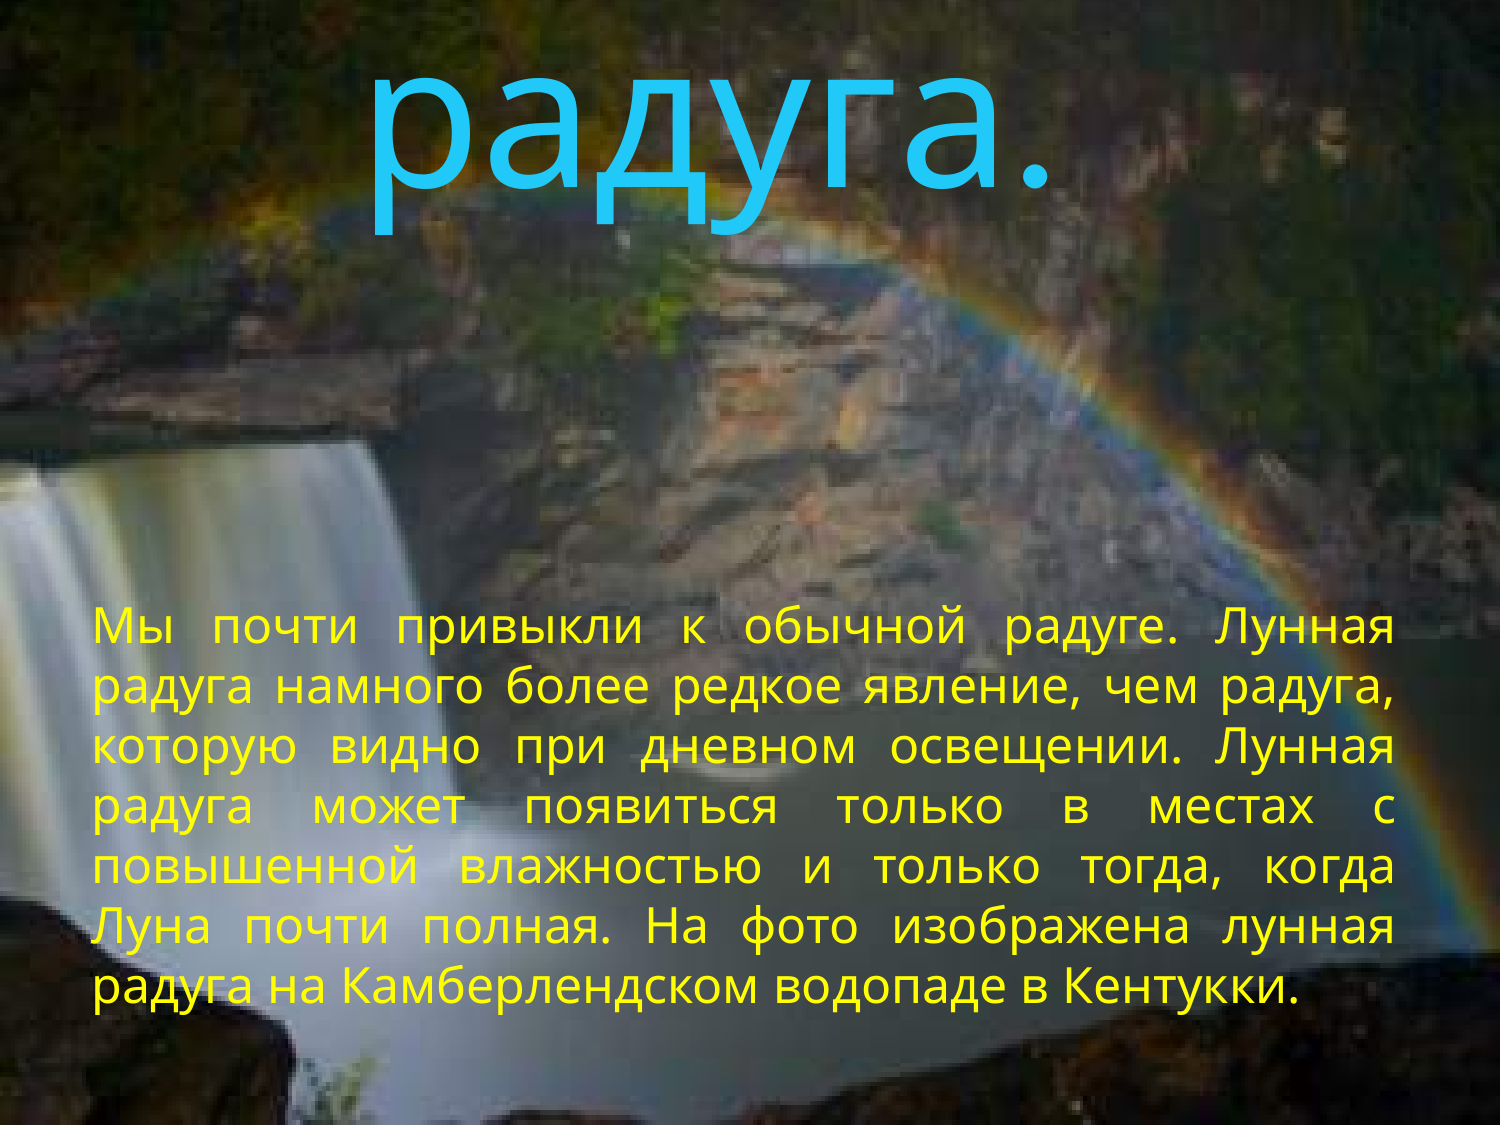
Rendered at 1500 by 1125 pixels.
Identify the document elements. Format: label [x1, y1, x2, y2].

list [0, 0, 1500, 1125]
